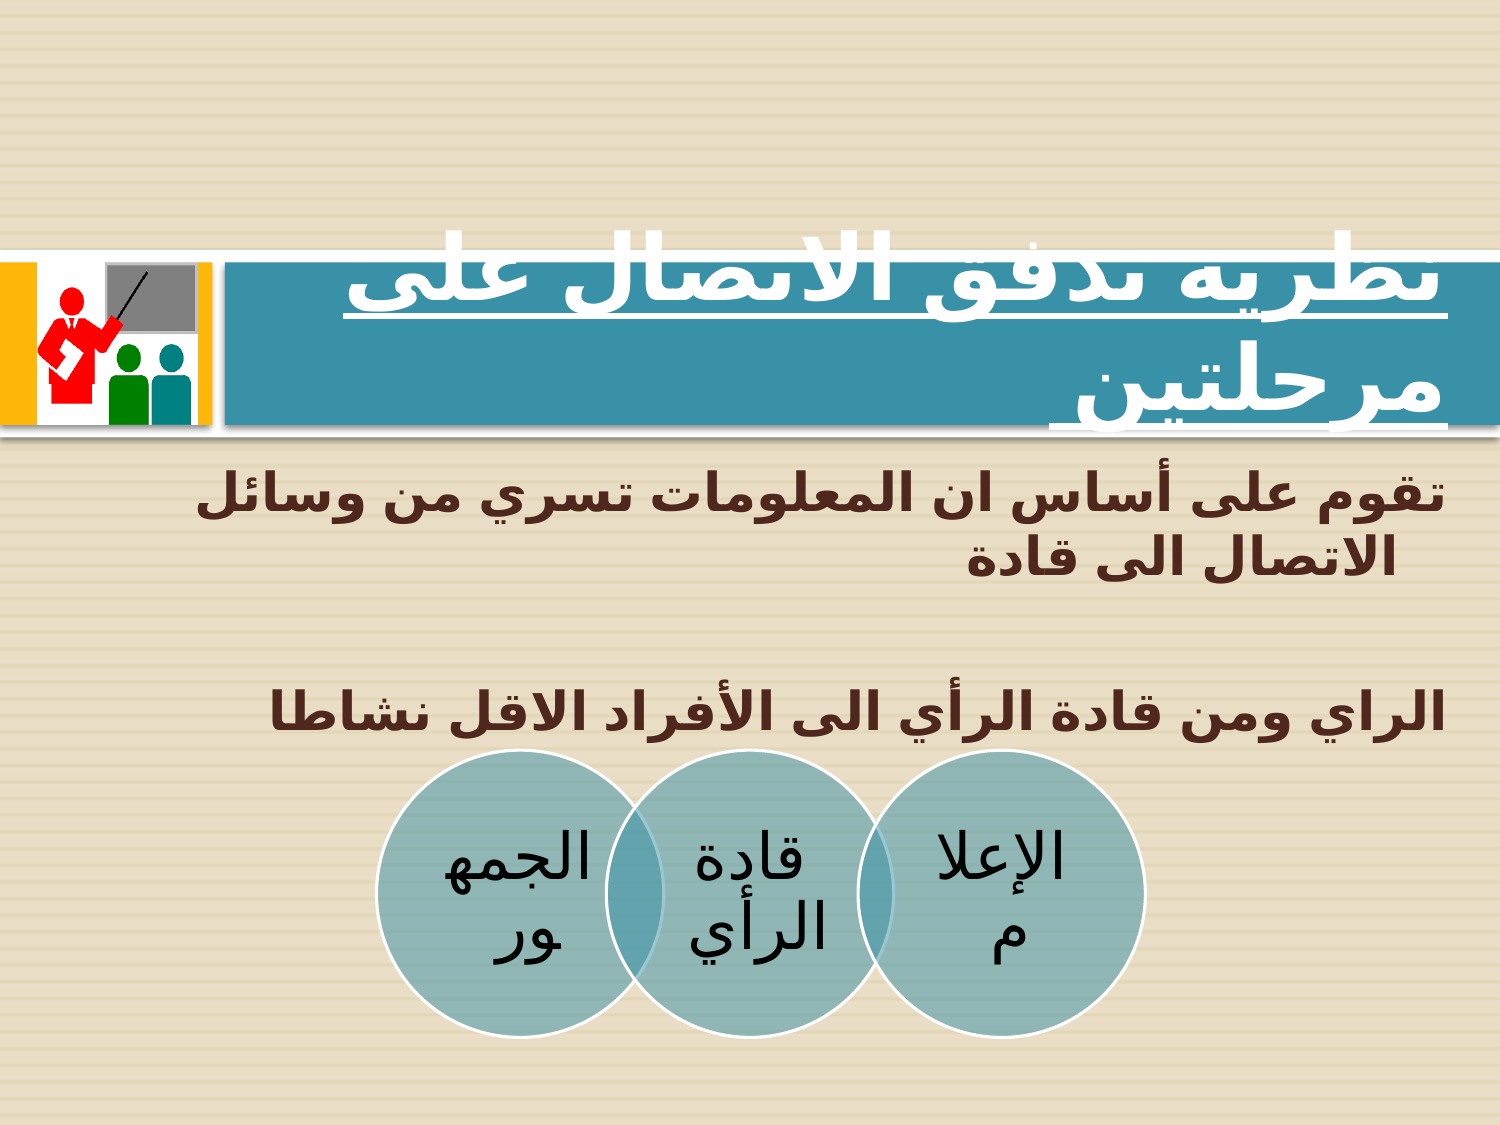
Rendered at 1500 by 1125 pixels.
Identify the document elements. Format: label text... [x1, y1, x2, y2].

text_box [112, 749, 1388, 1038]
title نظرية تدفق الاتصال على مرحلتين [212, 237, 1463, 400]
picture [37, 262, 199, 426]
list تقوم على أساس ان المعلومات تسري من وسائل الاتصال الى قادة الراي ومن قادة الرأي الى الأفراد الاقل نشاطا [87, 450, 1463, 750]
